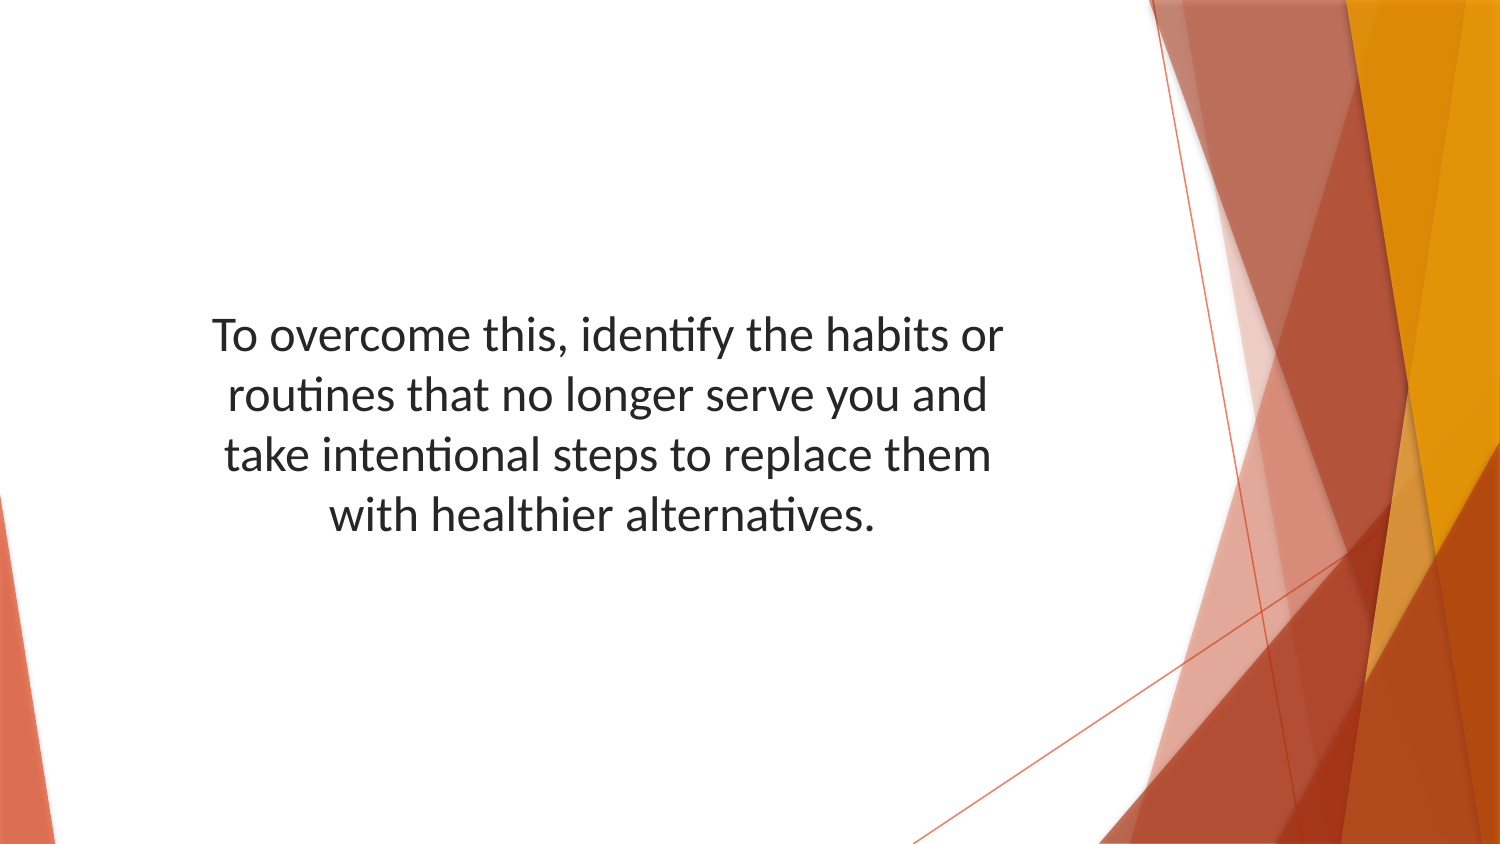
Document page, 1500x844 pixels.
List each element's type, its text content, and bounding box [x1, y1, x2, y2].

list To overcome this, identify the habits or routines that no longer serve you and take intentional steps to replace them with healthier alternatives. [194, 114, 1022, 729]
